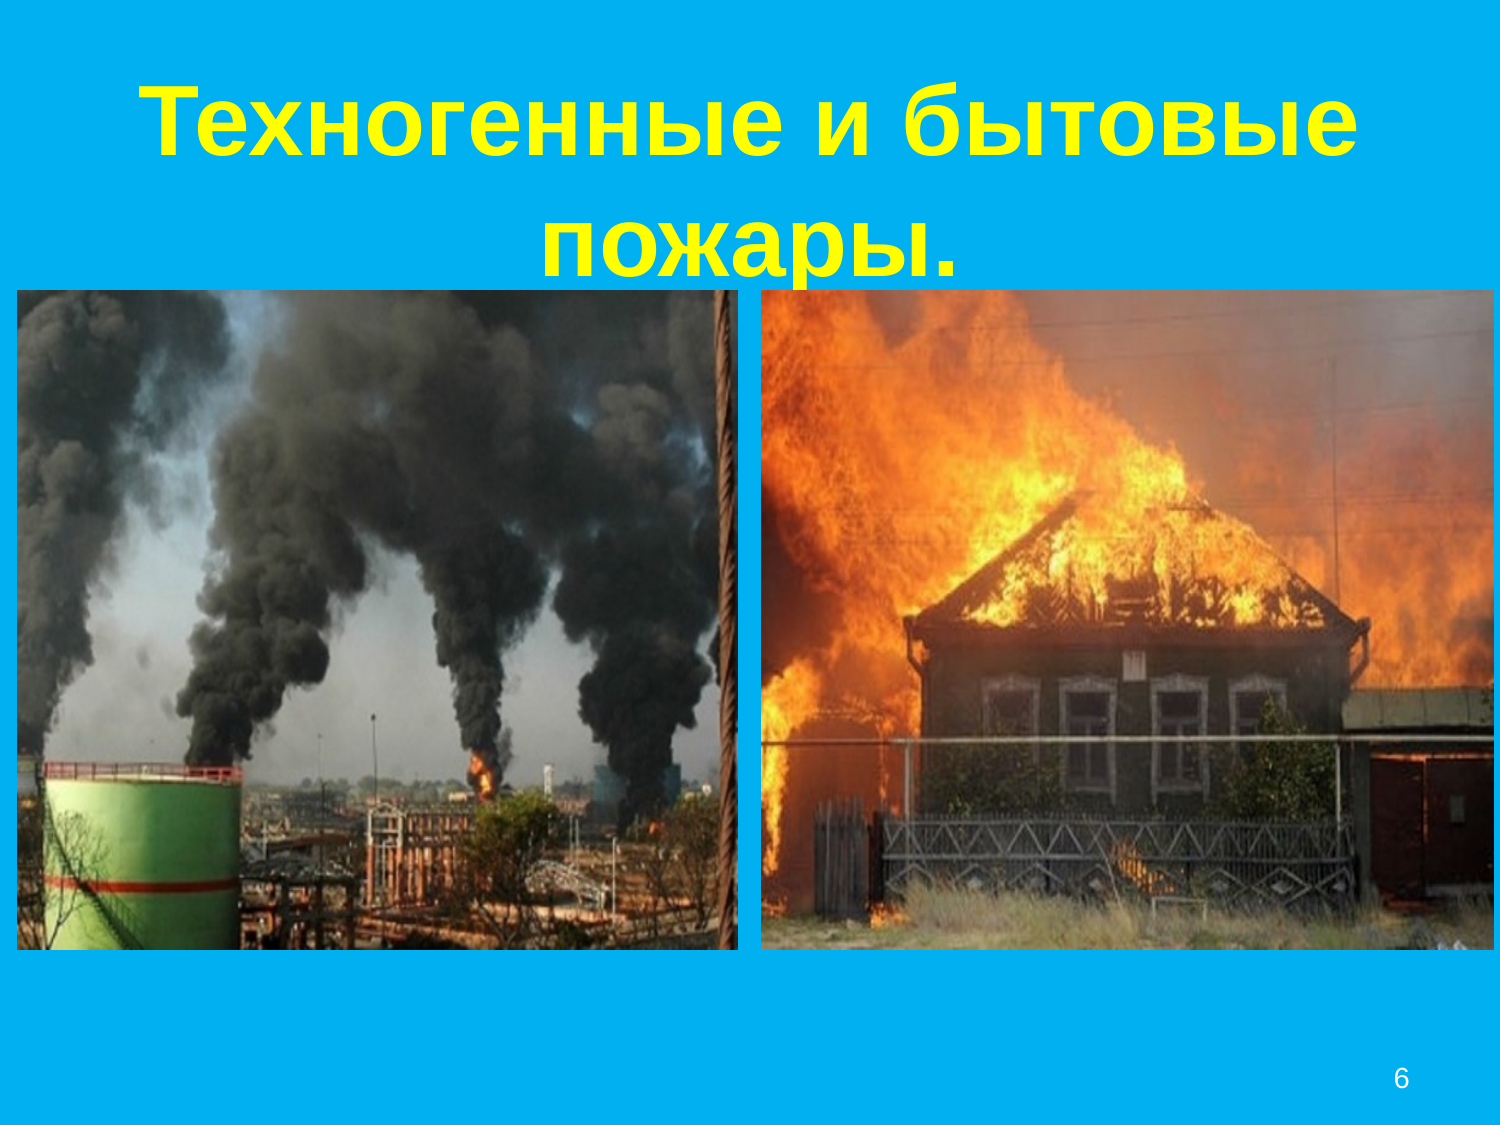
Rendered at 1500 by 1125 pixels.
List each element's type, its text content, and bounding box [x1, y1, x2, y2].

title Техногенные и бытовые пожары. [74, 57, 1425, 293]
picture [762, 290, 1493, 949]
picture [18, 291, 737, 949]
slide_number 6 [1074, 1024, 1425, 1103]
